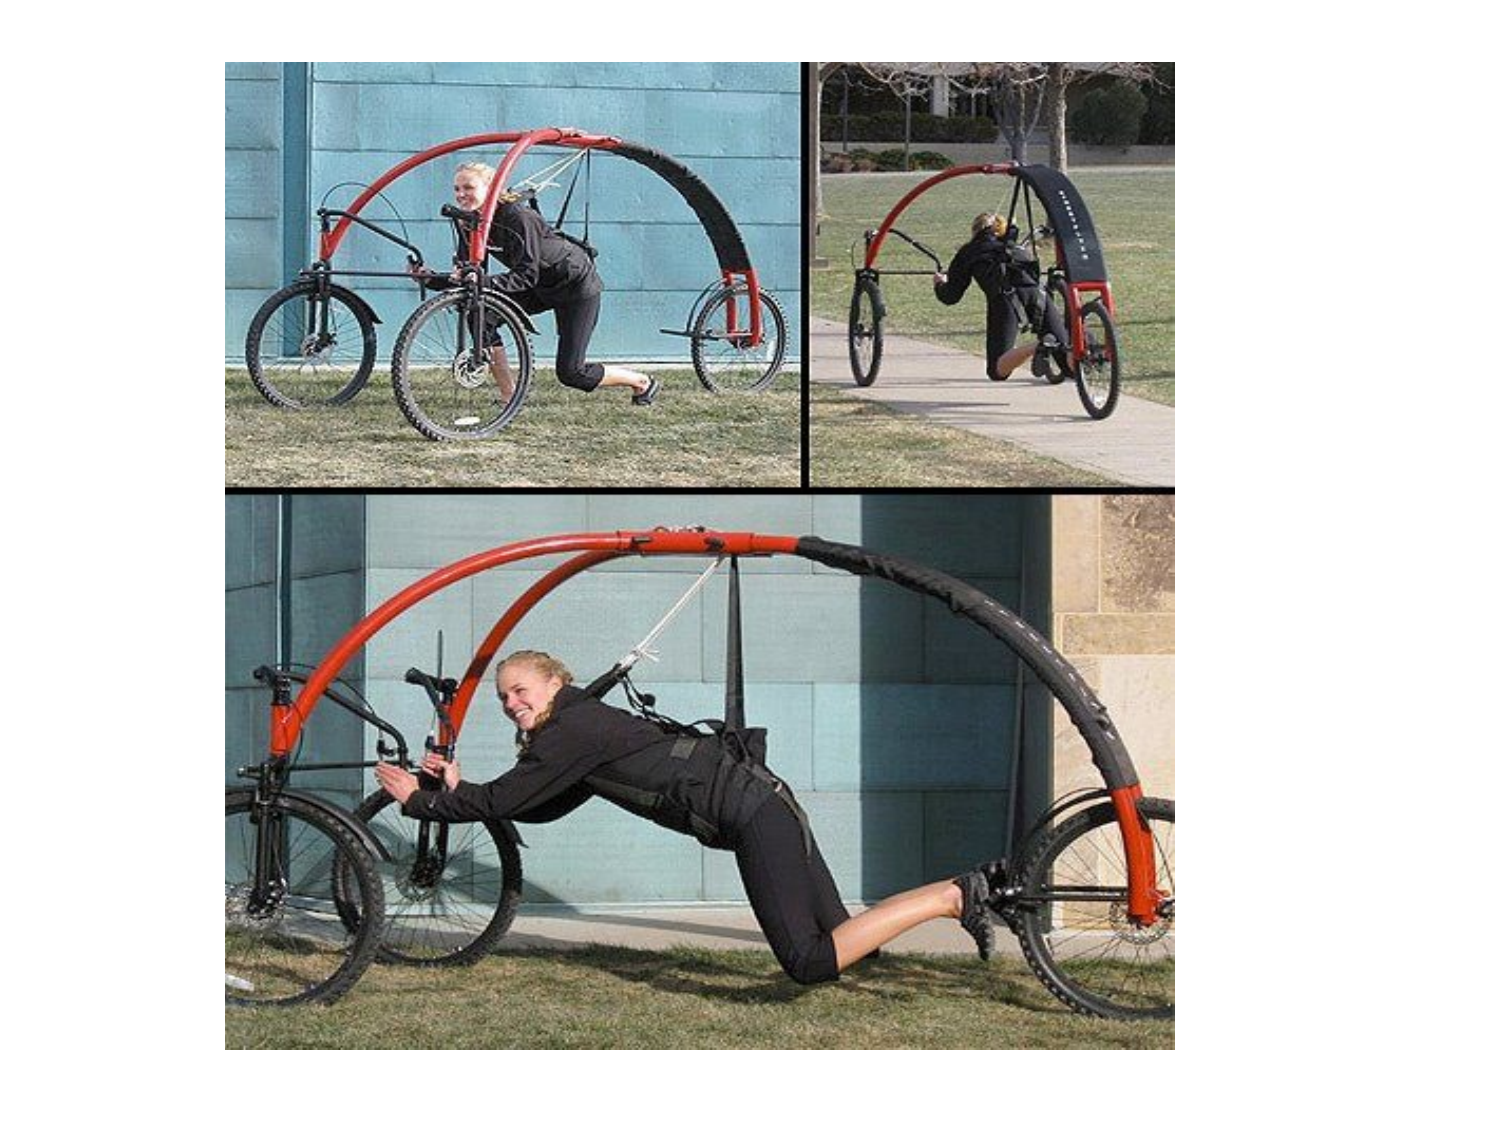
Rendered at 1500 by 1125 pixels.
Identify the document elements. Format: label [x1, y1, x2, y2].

picture [224, 62, 1176, 1051]
